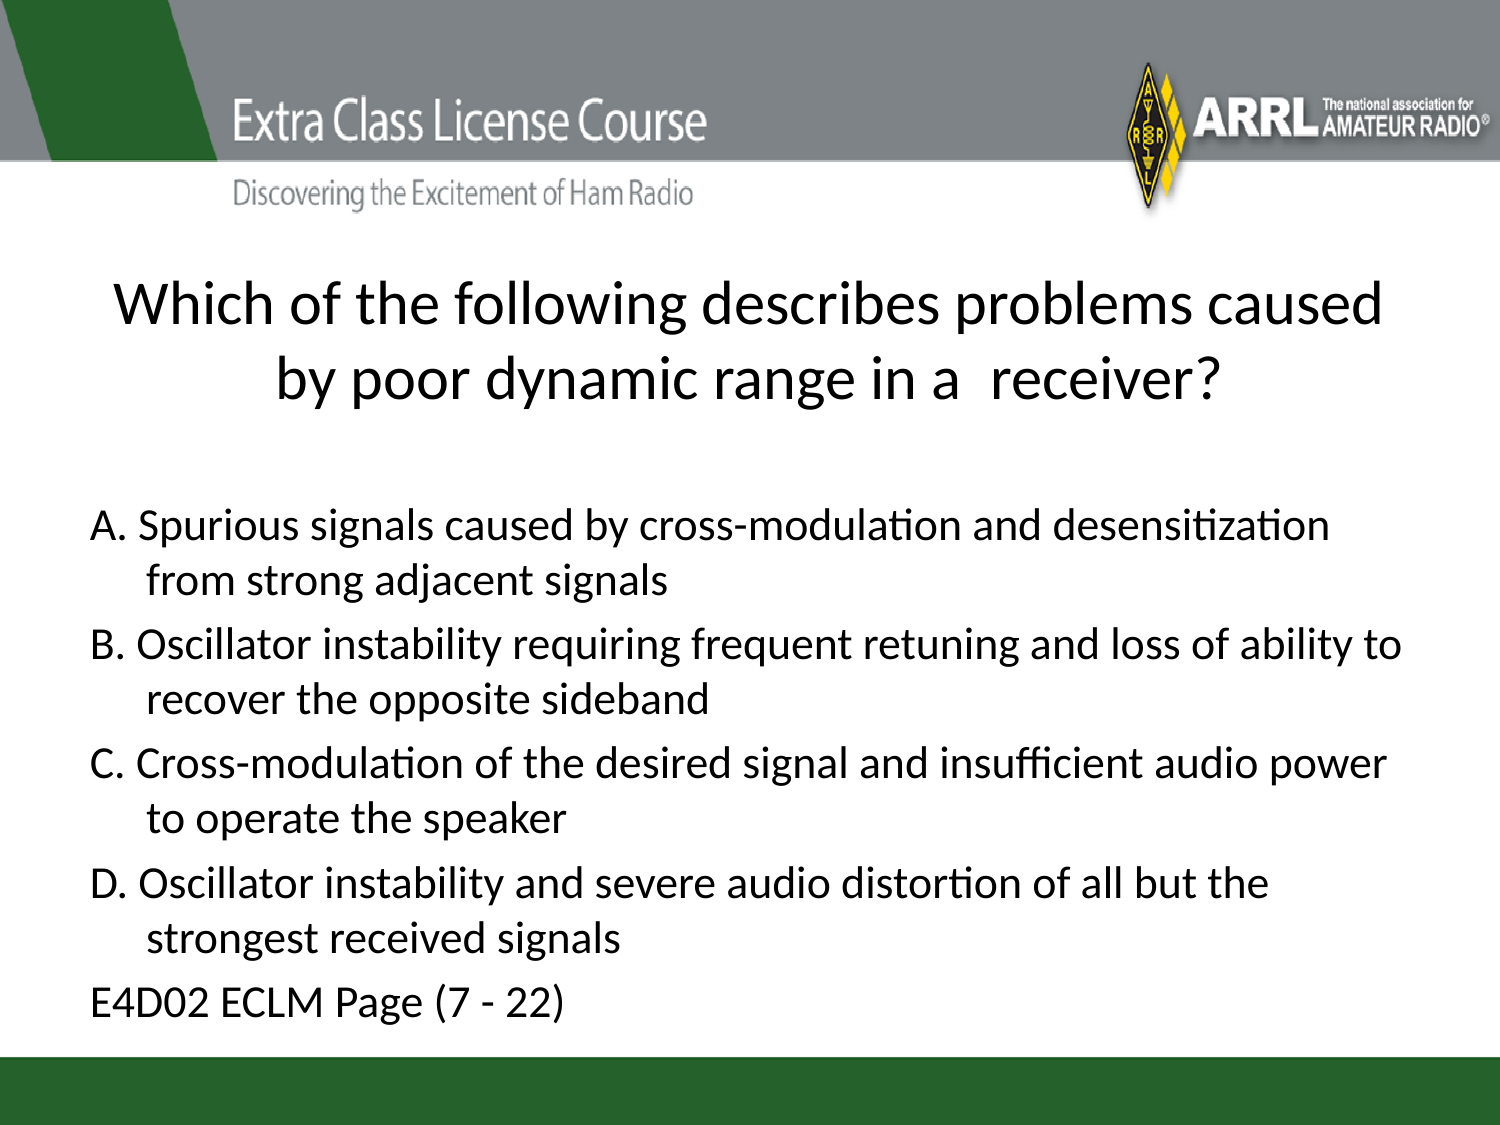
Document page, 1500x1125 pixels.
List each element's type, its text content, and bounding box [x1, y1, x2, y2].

title Which of the following describes problems caused by poor dynamic range in a receiver? [75, 254, 1425, 435]
picture [0, 0, 1500, 1125]
list A. Spurious signals caused by cross-modulation and desensitization from strong adjacent signals B. Oscillator instability requiring frequent retuning and loss of ability to recover the opposite sideband C. Cross-modulation of the desired signal and insufficient audio power to operate the speaker D. Oscillator instability and severe audio distortion of all but the strongest received signals E4D02 ECLM Page (7 - 22) [75, 487, 1425, 1005]
